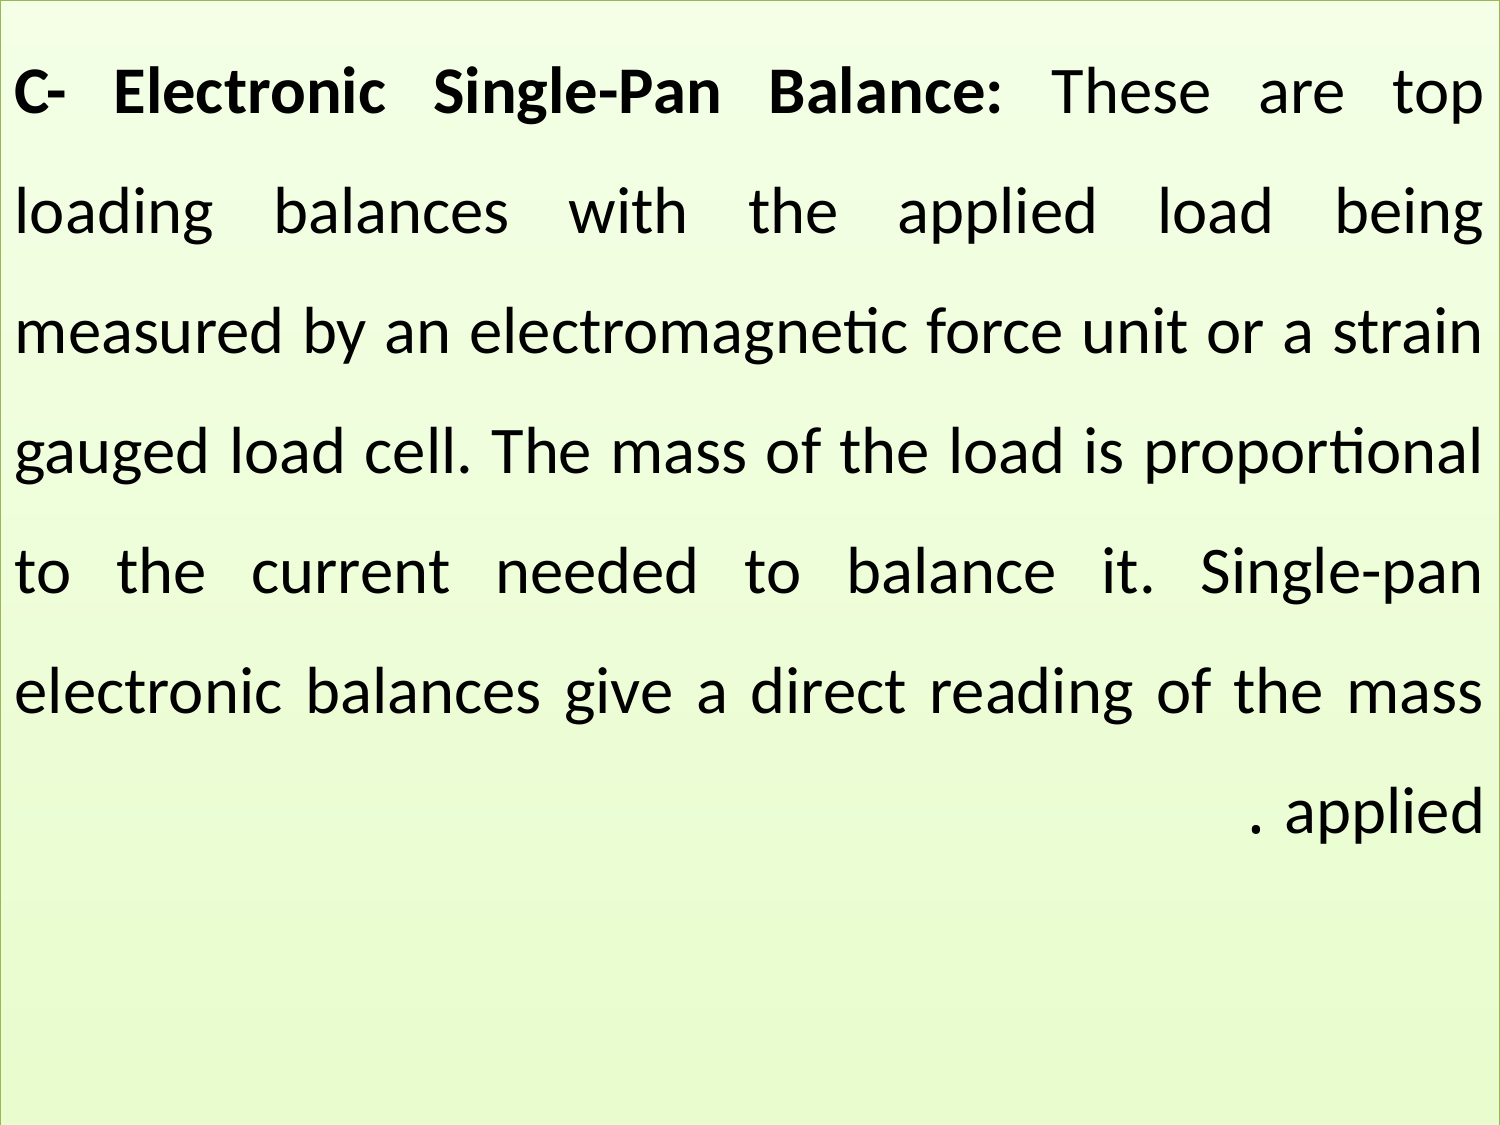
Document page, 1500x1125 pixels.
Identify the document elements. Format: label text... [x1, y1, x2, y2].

text_box C- Electronic Single-Pan Balance: These are top loading balances with the applied load being measured by an electromagnetic force unit or a strain gauged load cell. The mass of the load is proportional to the current needed to balance it. Single-pan electronic balances give a direct reading of the mass applied . [0, 0, 1500, 1125]
